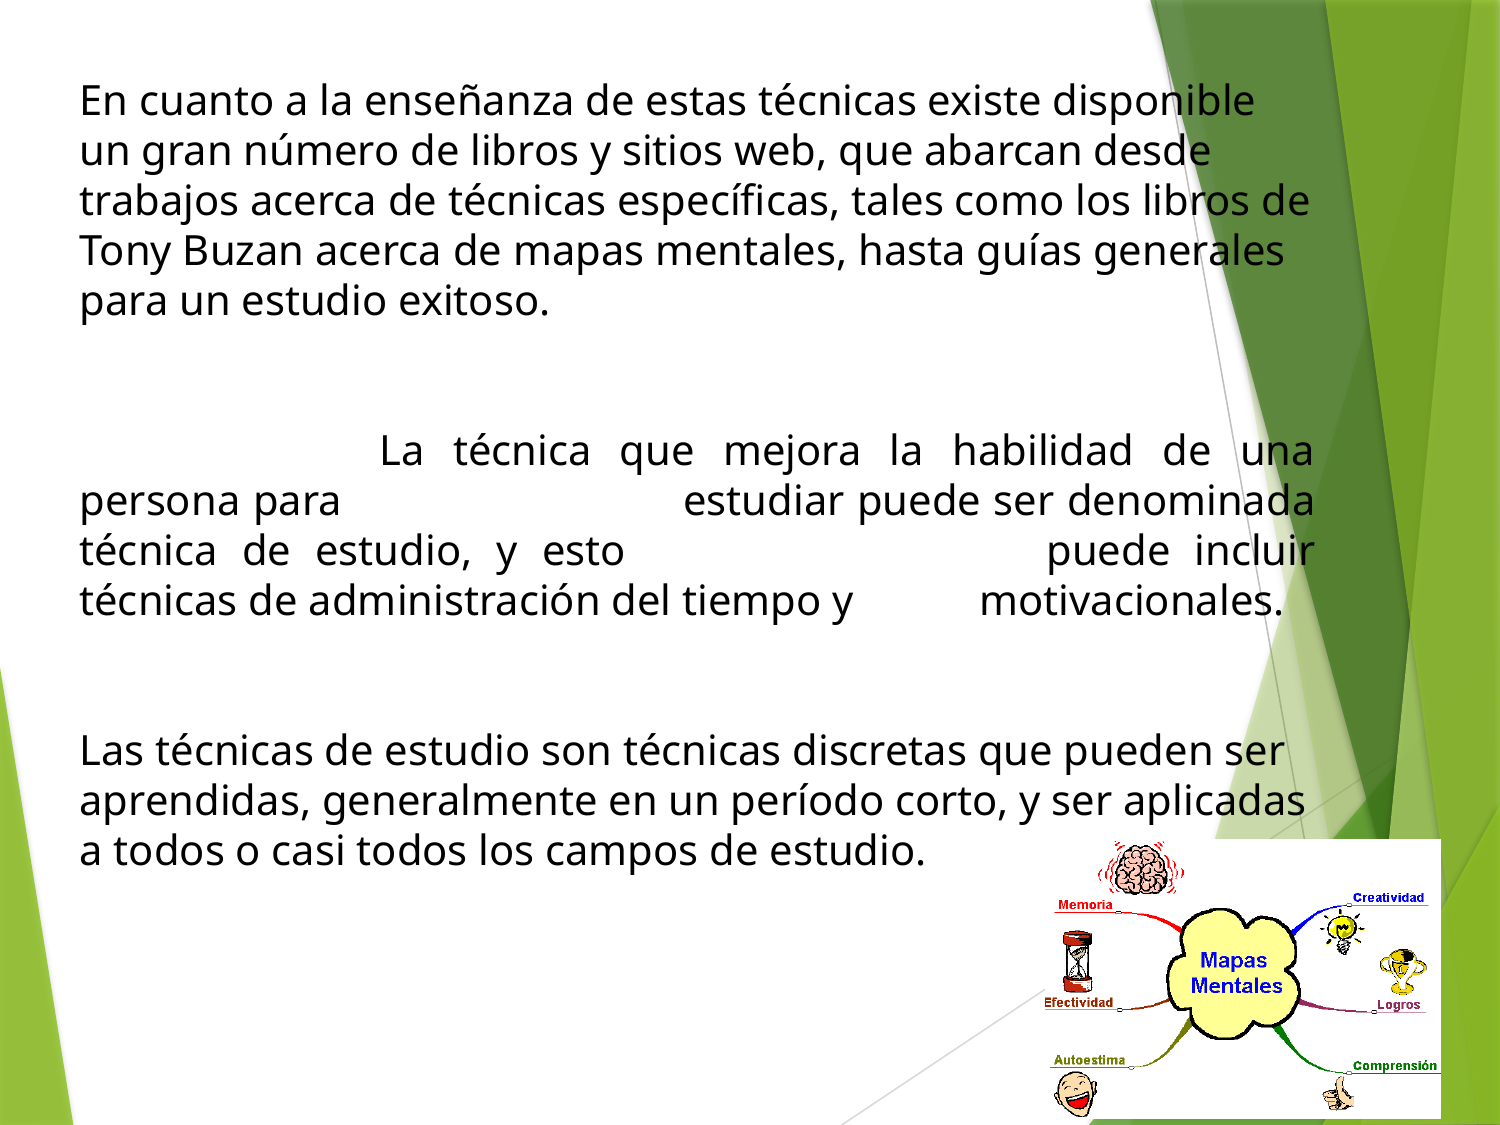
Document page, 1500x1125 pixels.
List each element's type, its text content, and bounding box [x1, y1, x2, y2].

picture [1044, 838, 1441, 1120]
text_box En cuanto a la enseñanza de estas técnicas existe disponible un gran número de libros y sitios web, que abarcan desde trabajos acerca de técnicas específicas, tales como los libros de Tony Buzan acerca de mapas mentales, hasta guías generales para un estudio exitoso. La técnica que mejora la habilidad de una persona para estudiar puede ser denominada técnica de estudio, y esto puede incluir técnicas de administración del tiempo y motivacionales. Las técnicas de estudio son técnicas discretas que pueden ser aprendidas, generalmente en un período corto, y ser aplicadas a todos o casi todos los campos de estudio. [64, 66, 1331, 927]
